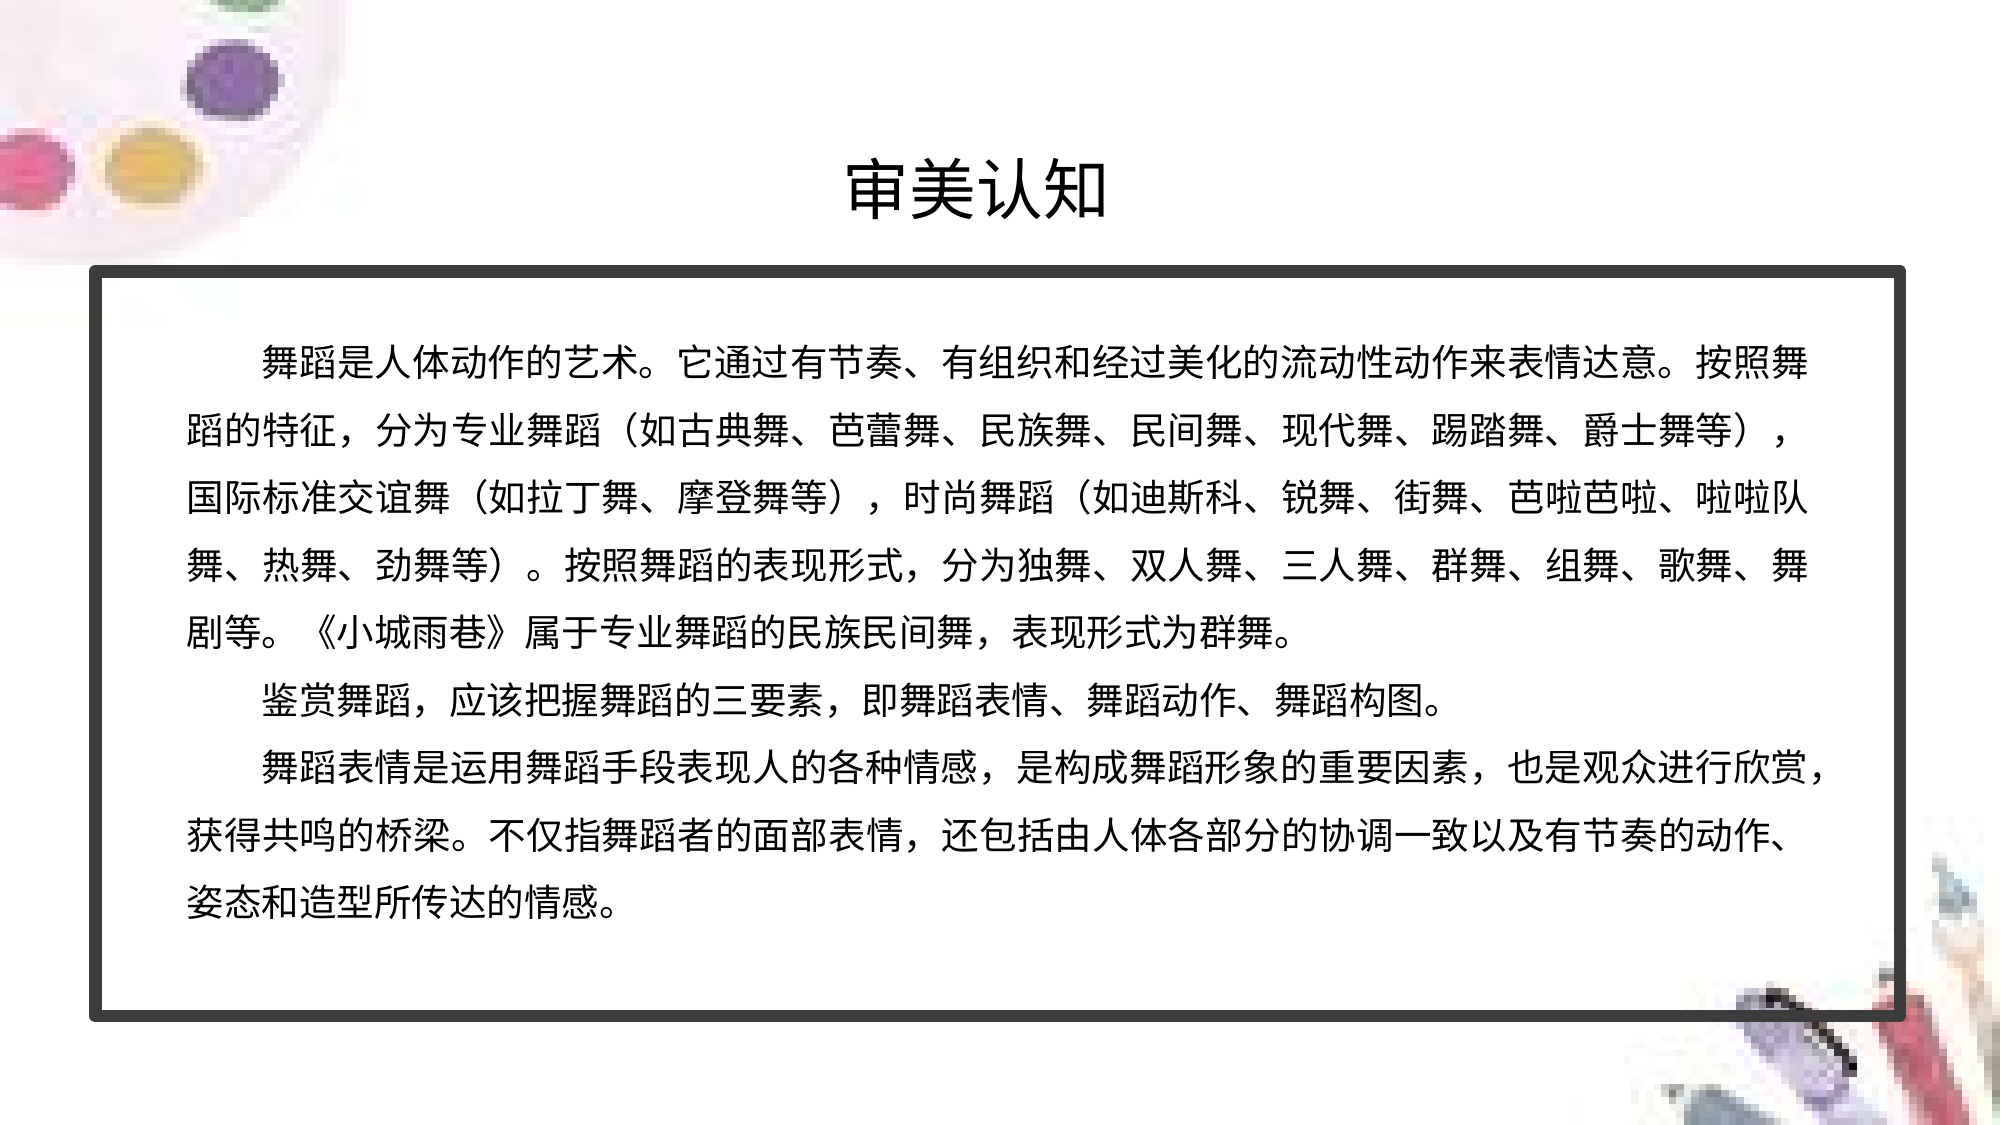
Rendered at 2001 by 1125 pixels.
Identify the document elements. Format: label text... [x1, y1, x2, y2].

text_box [93, 269, 1902, 1018]
picture [0, 0, 2000, 1125]
text_box 舞蹈是人体动作的艺术。它通过有节奏、有组织和经过美化的流动性动作来表情达意。按照舞蹈的特征，分为专业舞蹈（如古典舞、芭蕾舞、民族舞、民间舞、现代舞、踢踏舞、爵士舞等），国际标准交谊舞（如拉丁舞、摩登舞等），时尚舞蹈（如迪斯科、锐舞、街舞、芭啦芭啦、啦啦队舞、热舞、劲舞等）。按照舞蹈的表现形式，分为独舞、双人舞、三人舞、群舞、组舞、歌舞、舞剧等。《小城雨巷》属于专业舞蹈的民族民间舞，表现形式为群舞。 鉴赏舞蹈，应该把握舞蹈的三要素，即舞蹈表情、舞蹈动作、舞蹈构图。 舞蹈表情是运用舞蹈手段表现人的各种情感，是构成舞蹈形象的重要因素，也是观众进行欣赏，获得共鸣的桥梁。不仅指舞蹈者的面部表情，还包括由人体各部分的协调一致以及有节奏的动作、姿态和造型所传达的情感。 [172, 309, 1824, 932]
text_box 审美认知 [828, 140, 1172, 235]
